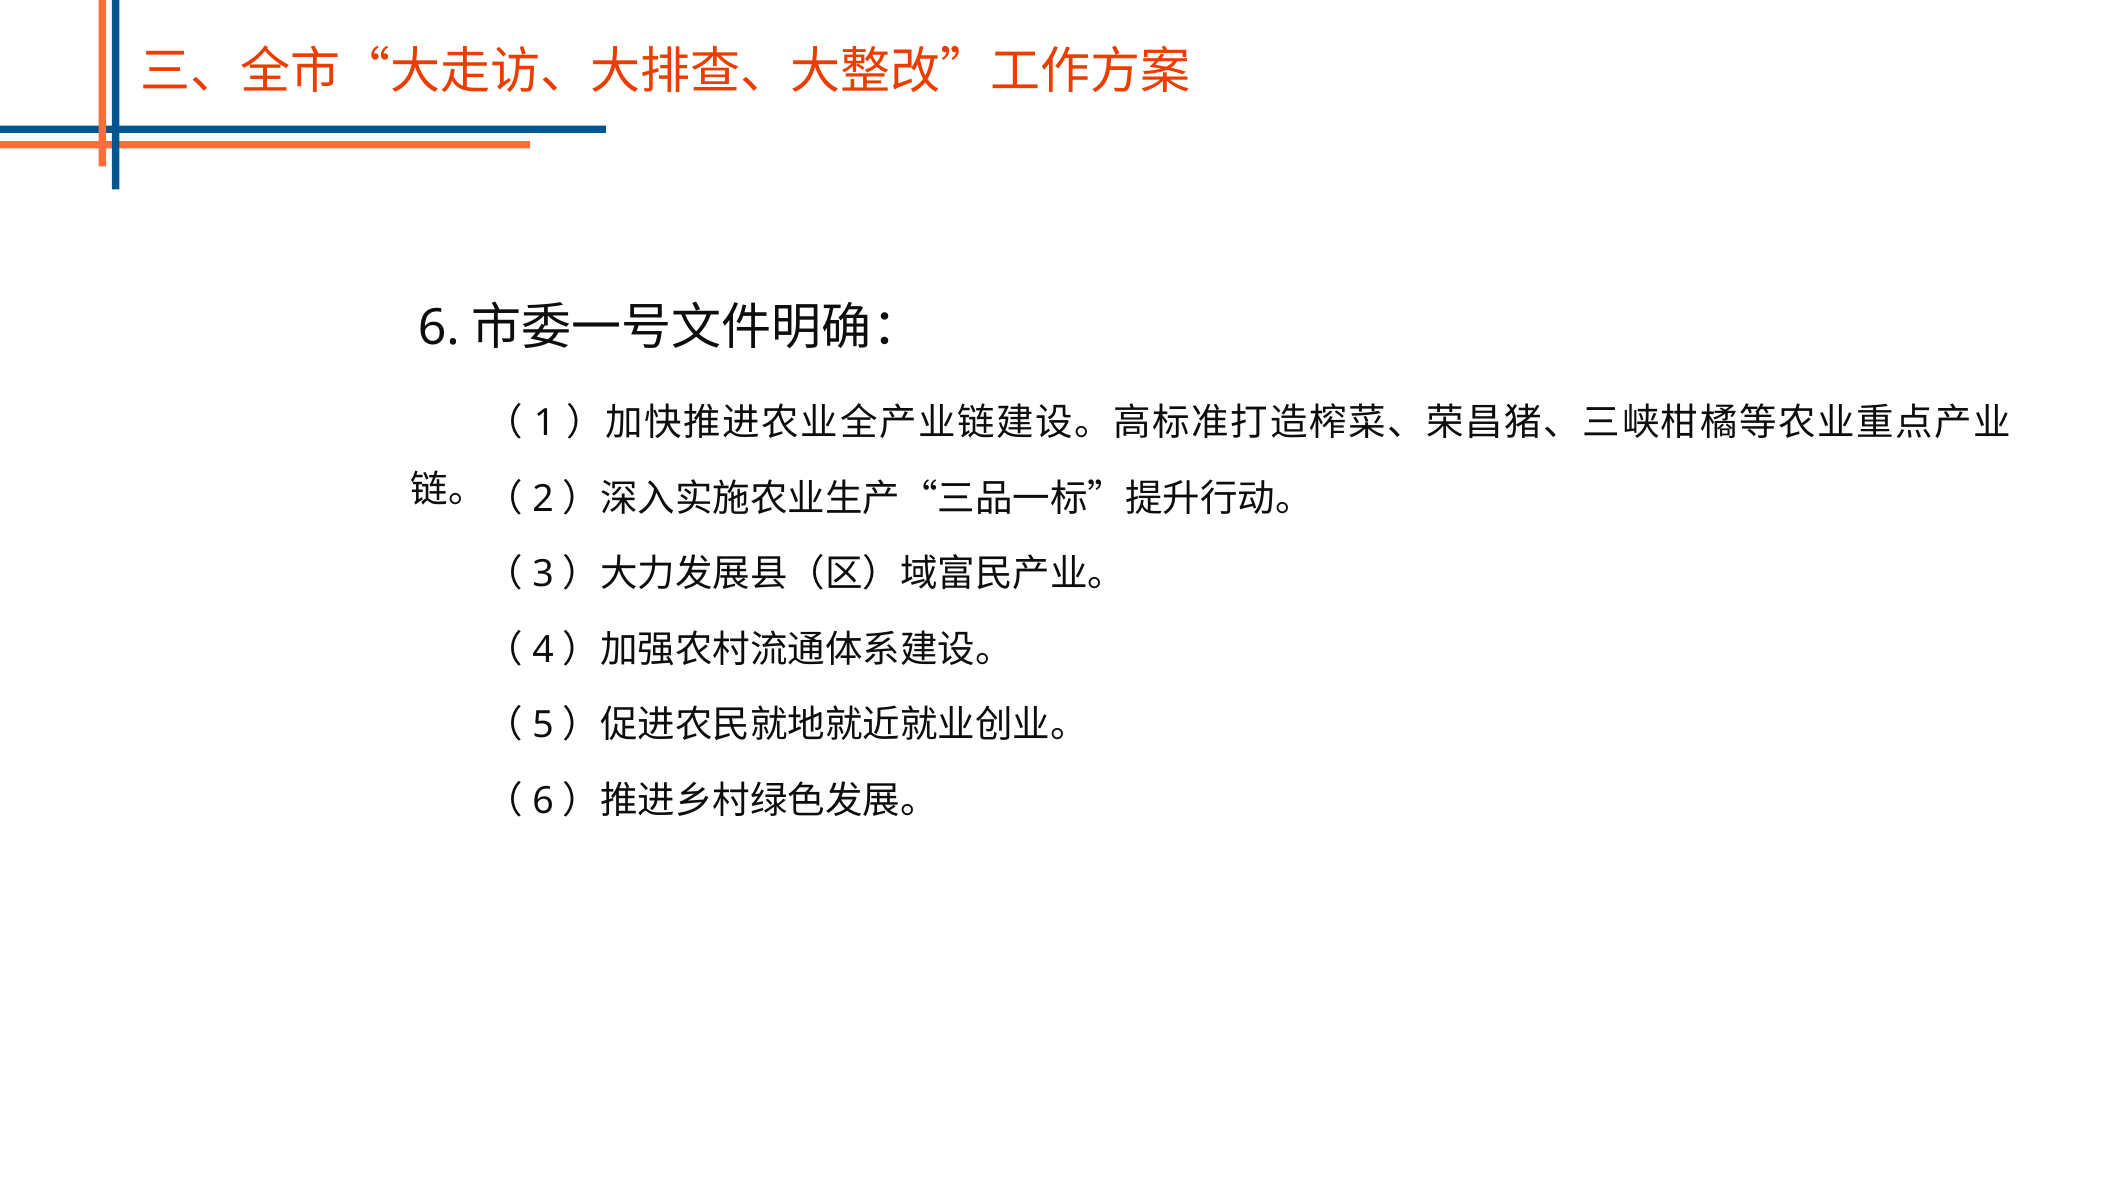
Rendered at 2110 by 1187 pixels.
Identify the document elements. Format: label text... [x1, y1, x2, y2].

text_box 6.市委一号文件明确： [328, 256, 1049, 362]
text_box （1）加快推进农业全产业链建设。高标准打造榨菜、荣昌猪、三峡柑橘等农业重点产业链。 [396, 367, 2027, 443]
text_box （4）加强农村流通体系建设。 [396, 594, 2027, 670]
text_box （3）大力发展县（区）域富民产业。 [396, 519, 2027, 594]
text_box （2）深入实施农业生产“三品一标”提升行动。 [396, 443, 2027, 519]
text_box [0, 0, 1457, 190]
text_box （6）推进乡村绿色发展。 [396, 746, 2027, 829]
text_box （5）促进农民就地就近就业创业。 [396, 670, 2027, 746]
